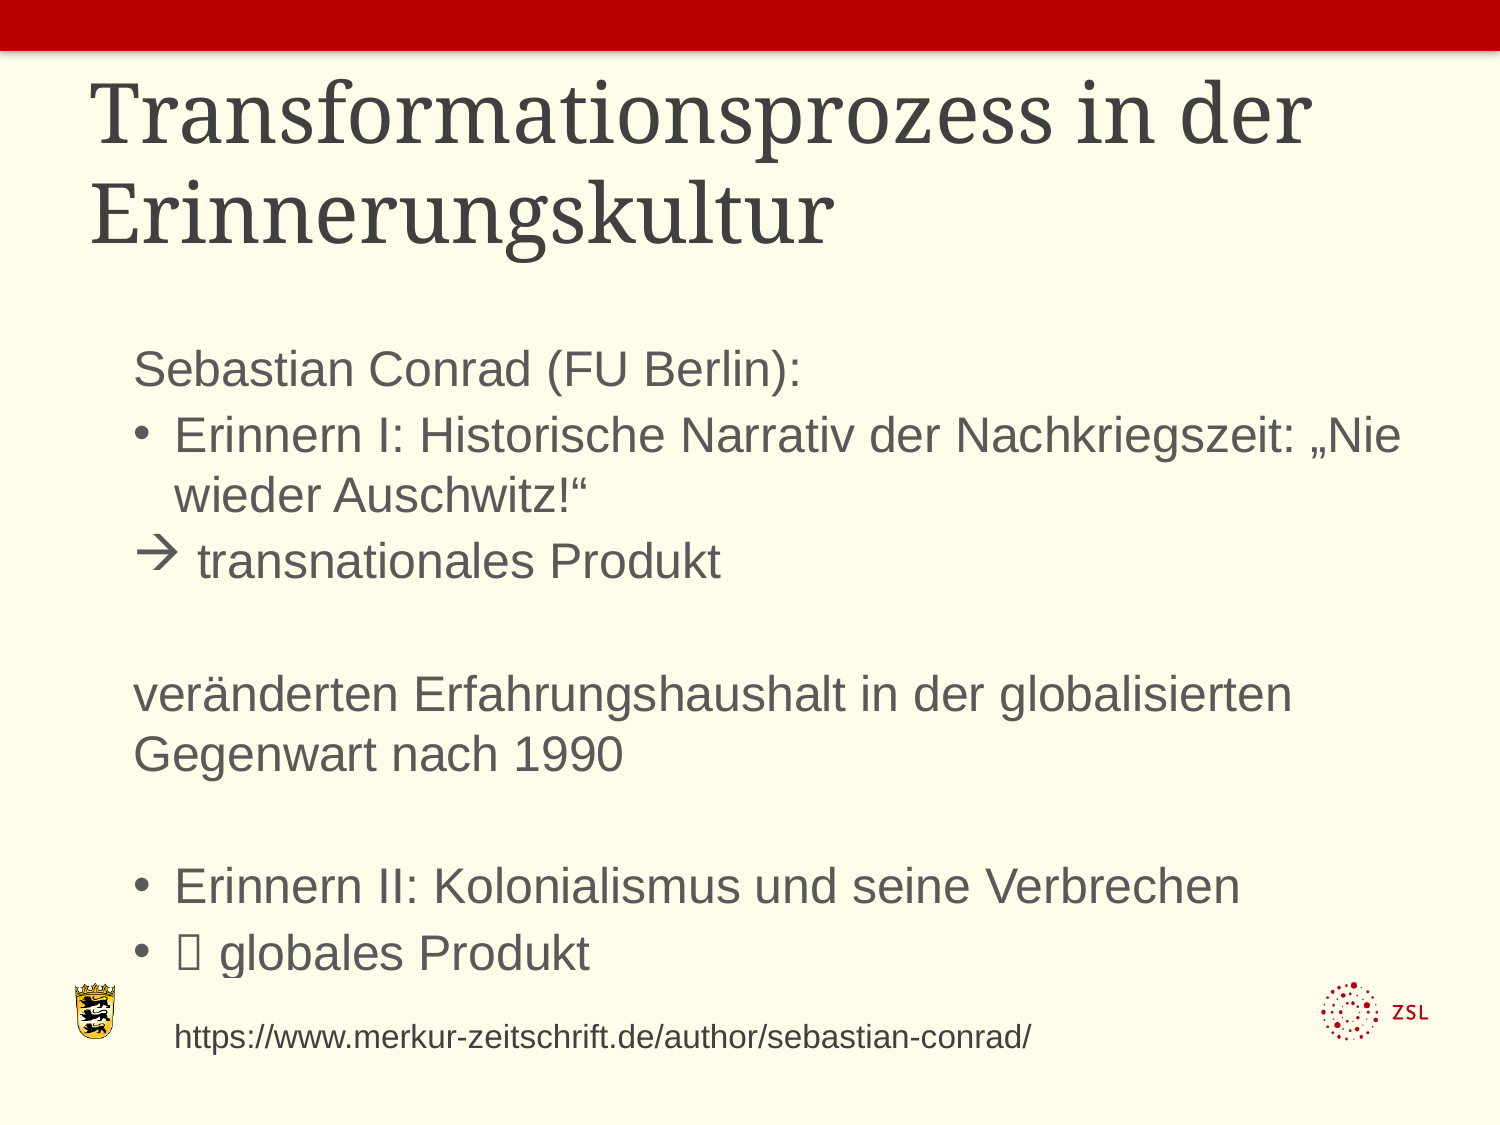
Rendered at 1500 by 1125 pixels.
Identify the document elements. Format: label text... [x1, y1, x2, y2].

text_box https://www.merkur-zeitschrift.de/author/sebastian-conrad/ [159, 978, 1247, 1093]
picture [73, 981, 117, 1041]
title Transformationsprozess in der Erinnerungskultur [75, 73, 1425, 248]
picture [1320, 1012, 1429, 1041]
list Sebastian Conrad (FU Berlin): Erinnern I: Historische Narrativ der Nachkriegszeit: „Nie wieder Auschwitz!“ transnationales Produkt veränderten Erfahrungshaushalt in der globalisierten Gegenwart nach 1990 Erinnern II: Kolonialismus und seine Verbrechen  globales Produkt [100, 328, 1451, 1012]
